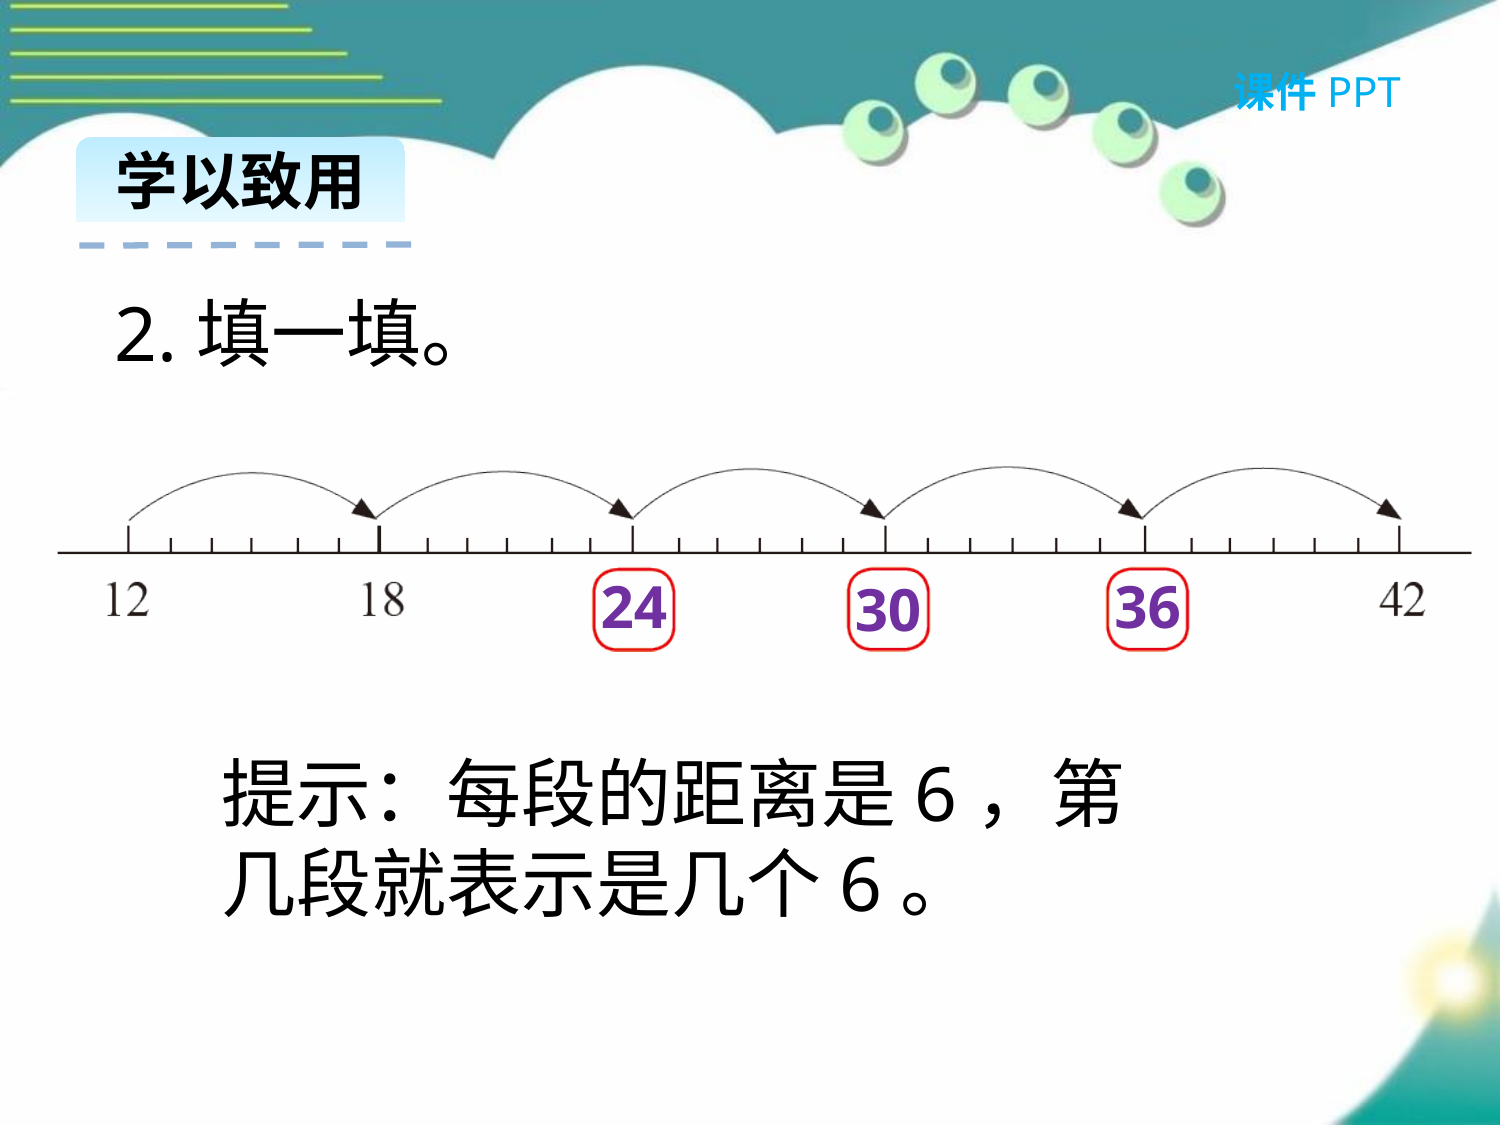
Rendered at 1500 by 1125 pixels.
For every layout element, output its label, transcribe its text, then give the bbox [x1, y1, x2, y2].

text_box 2.填一填。 [100, 279, 1336, 384]
text_box 提示：每段的距离是6，第几段就表示是几个6。 [206, 739, 1157, 935]
picture [0, 0, 1500, 1125]
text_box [76, 136, 420, 246]
text_box 课件PPT [1218, 58, 1418, 124]
